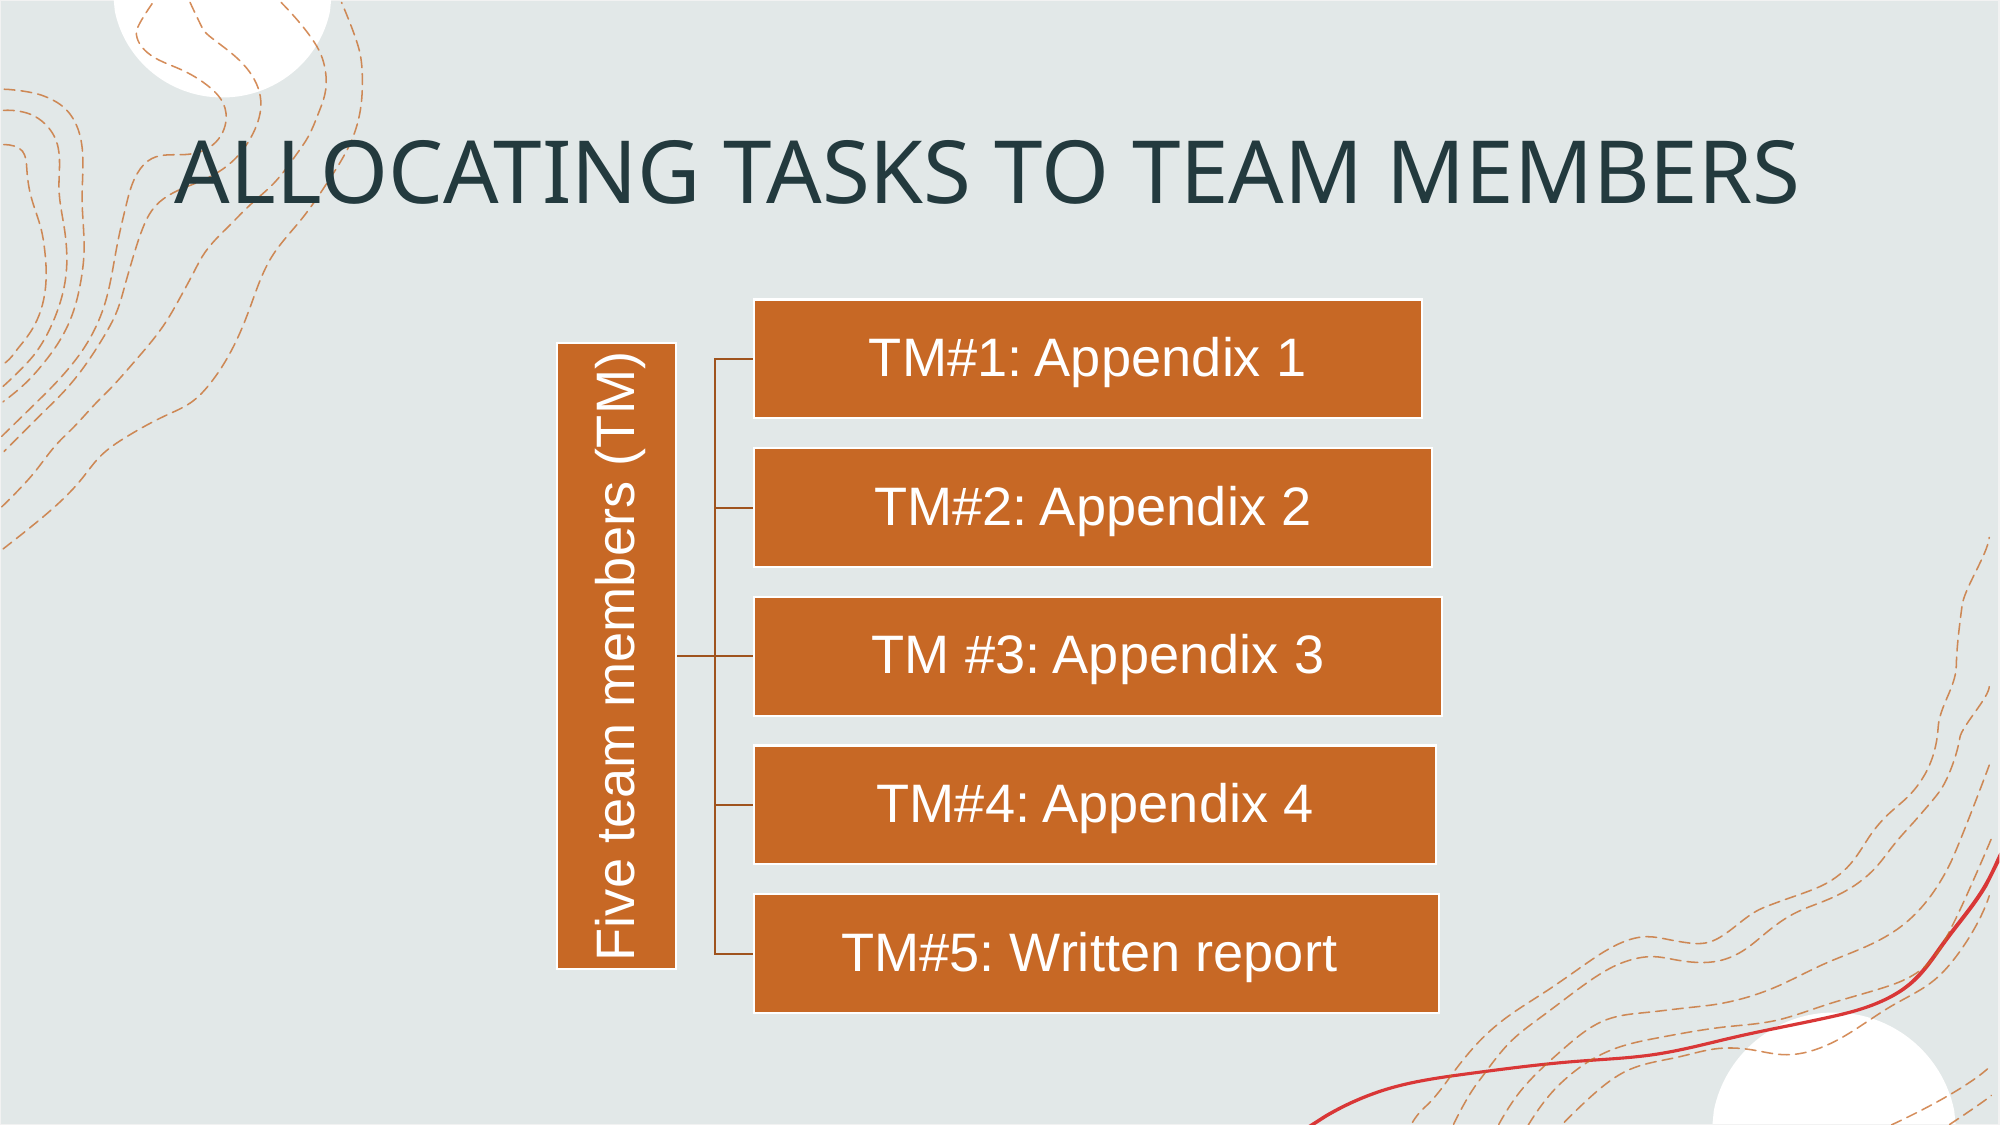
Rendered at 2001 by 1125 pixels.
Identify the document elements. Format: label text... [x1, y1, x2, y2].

title ALLOCATING TASKS TO TEAM MEMBERS [137, 59, 1863, 278]
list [137, 299, 1863, 1014]
